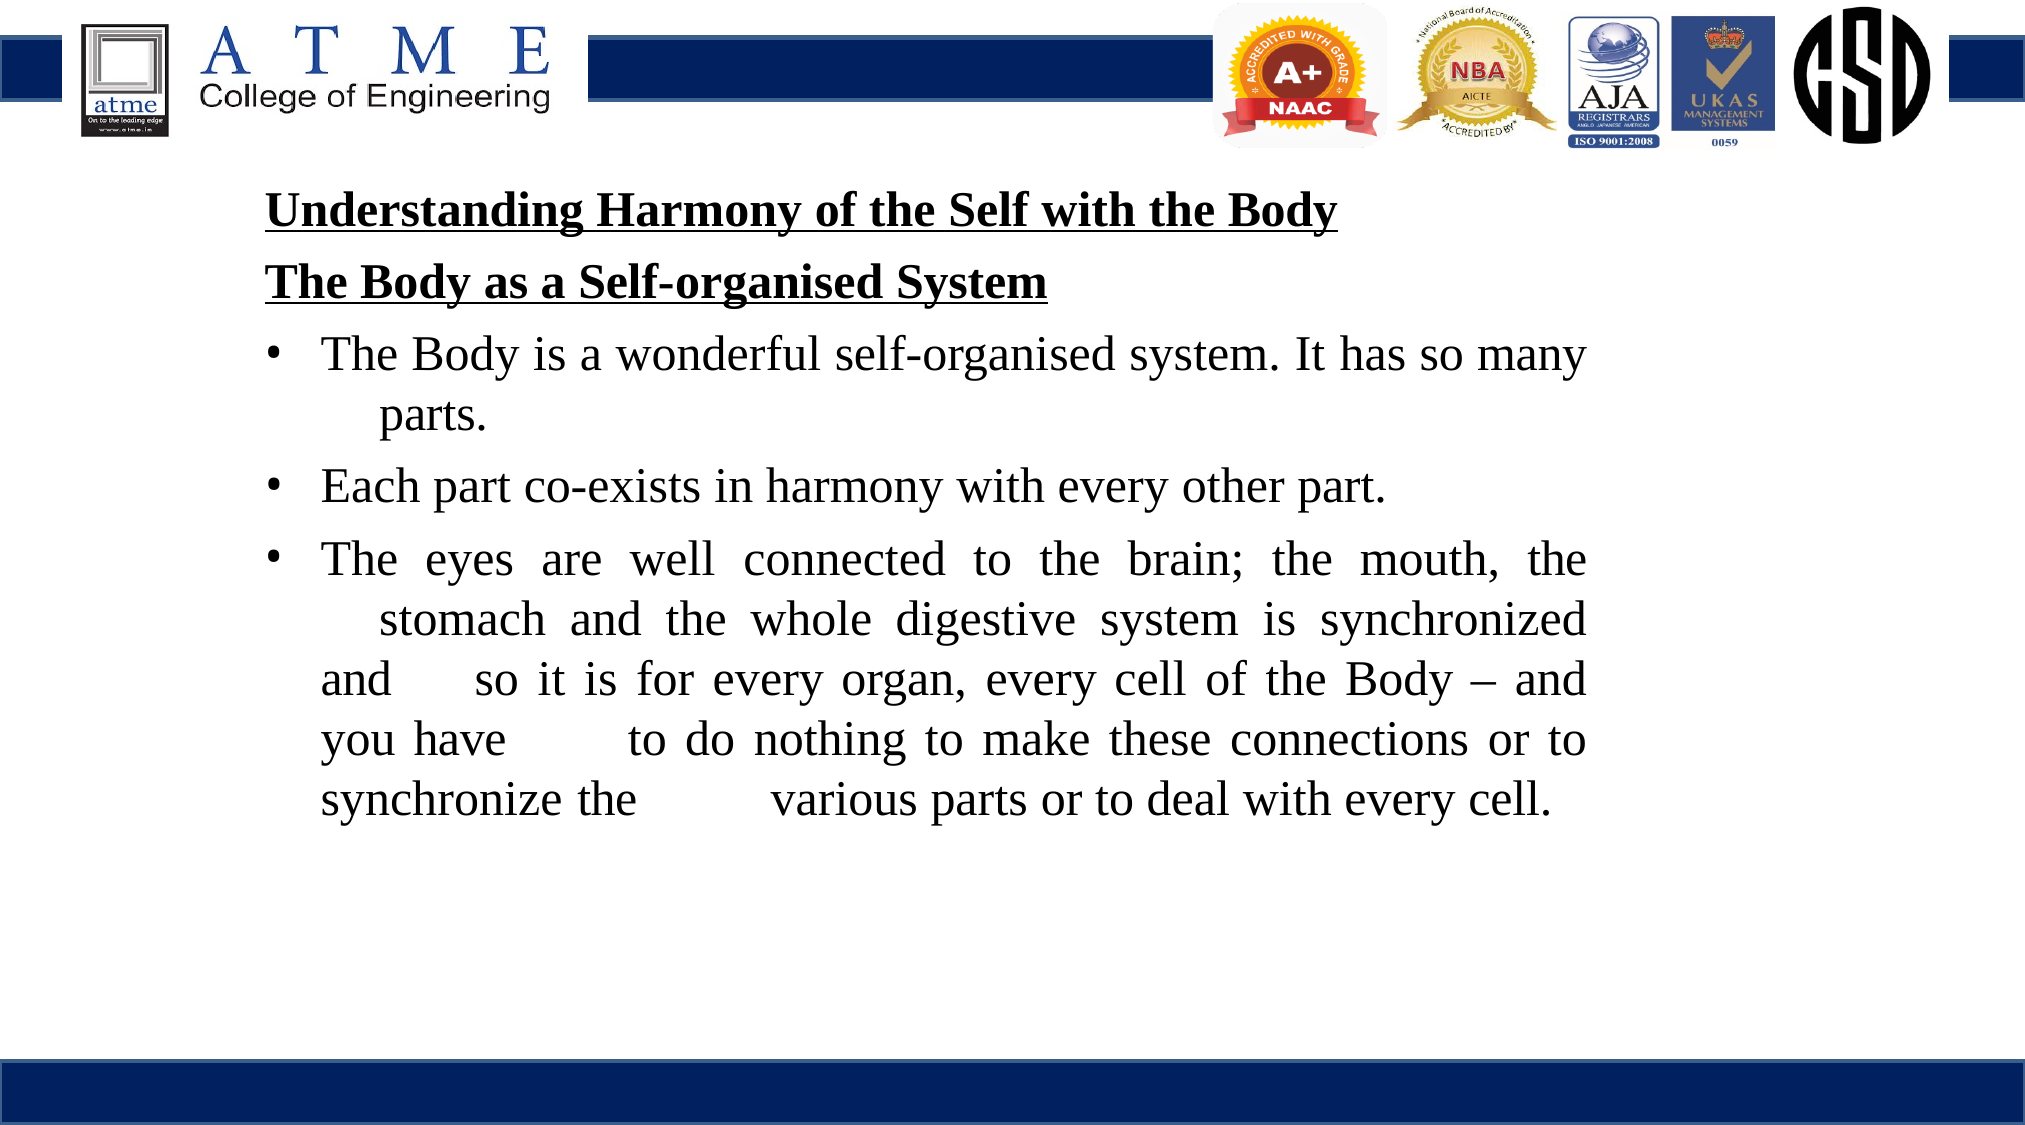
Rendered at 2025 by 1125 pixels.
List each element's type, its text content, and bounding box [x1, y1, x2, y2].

text_box Understanding Harmony of the Self with the Body The Body as a Self-organised System The Body is a wonderful self-organised system. It has so many parts. Each part co-exists in harmony with every other part. The eyes are well connected to the brain; the mouth, the stomach and the whole digestive system is synchronized and so it is for every organ, every cell of the Body – and you have to do nothing to make these connections or to synchronize the various parts or to deal with every cell. [262, 162, 1588, 825]
picture [1212, 0, 1949, 150]
picture [62, 0, 588, 157]
